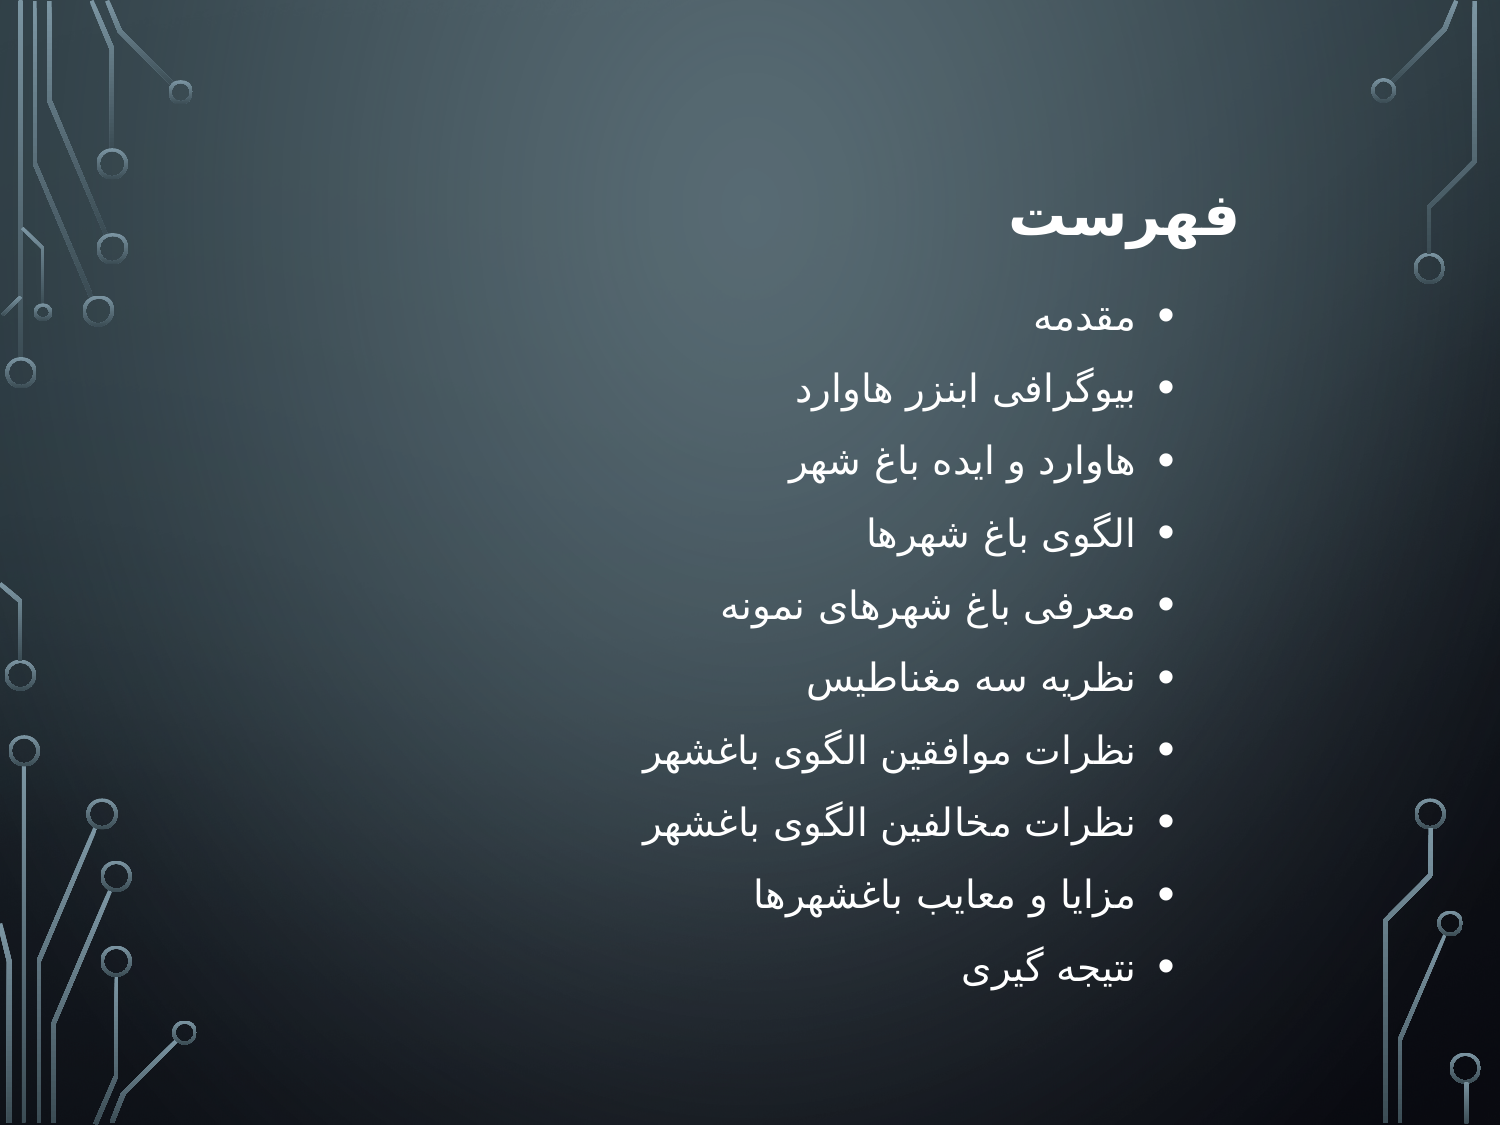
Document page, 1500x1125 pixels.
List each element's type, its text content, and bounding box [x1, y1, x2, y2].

text_box فهرست [757, 169, 1256, 255]
list مقدمه بیوگرافی ابنزر هاوارد هاوارد و ایده باغ شهر الگوی باغ شهرها معرفی باغ شهرهای نمونه نظریه سه مغناطیس نظرات موافقین الگوی باغشهر نظرات مخالفین الگوی باغشهر مزایا و معایب باغشهرها نتیجه گیری [473, 274, 1187, 1000]
